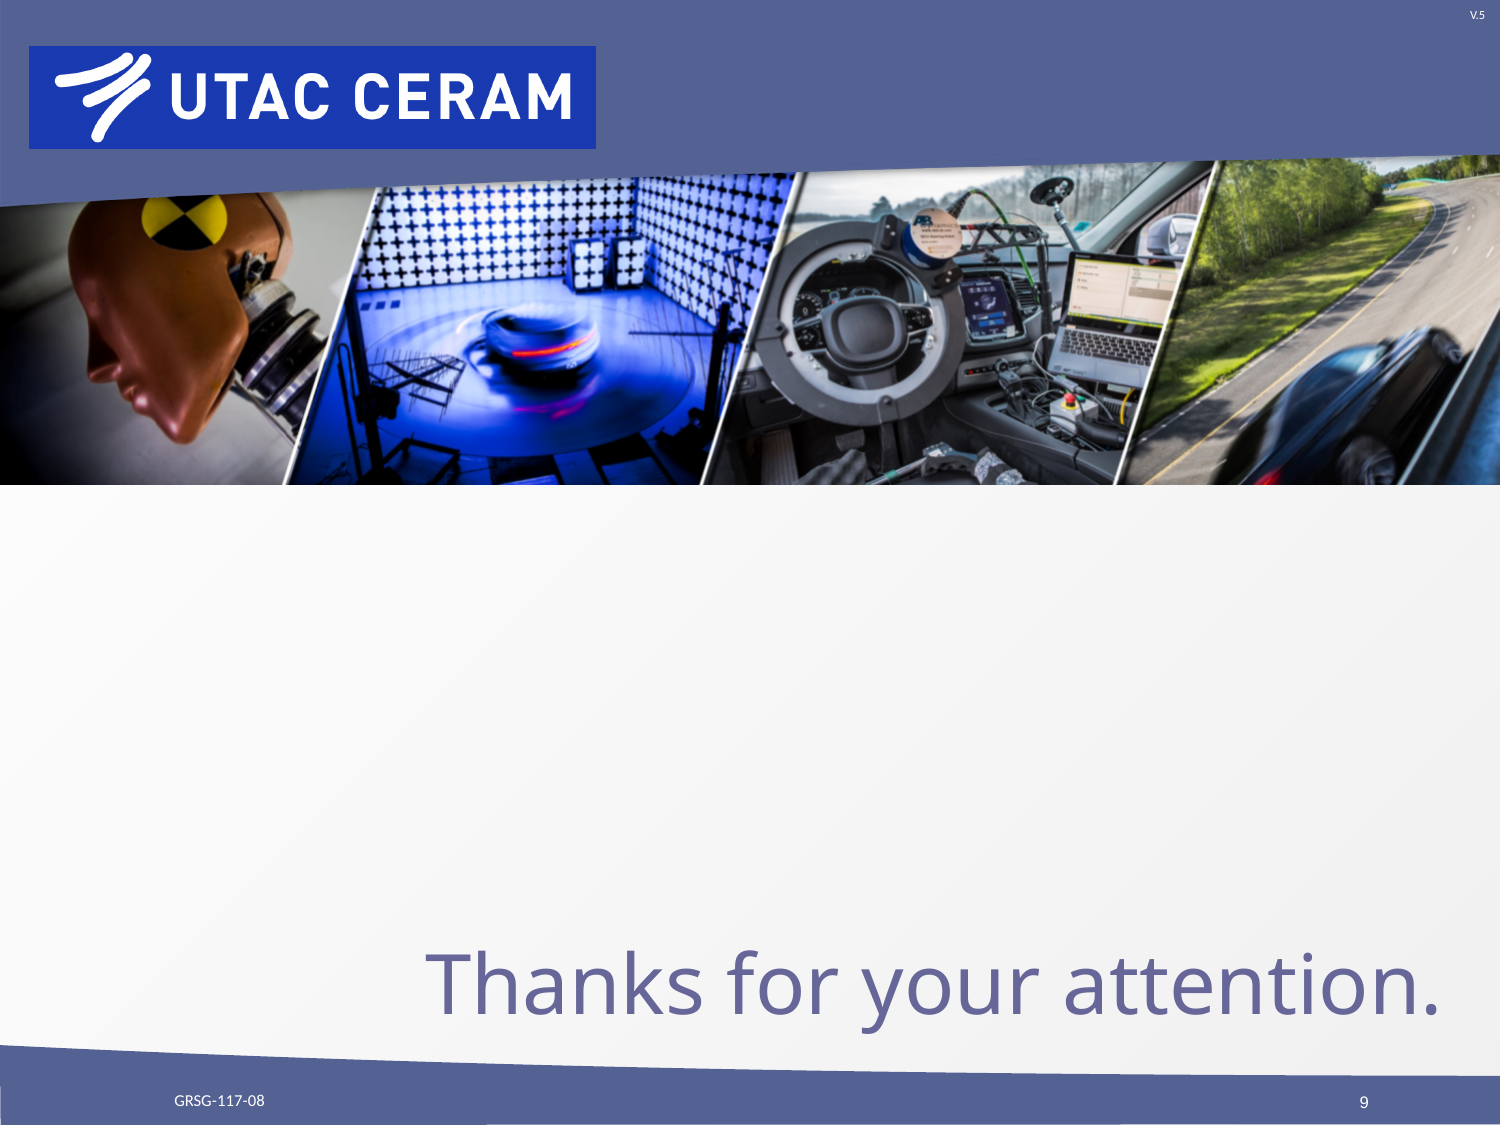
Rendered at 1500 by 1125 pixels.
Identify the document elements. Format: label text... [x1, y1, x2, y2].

picture [0, 0, 1500, 485]
footer GRSG-117-08 [159, 1069, 999, 1125]
title Thanks for your attention. [41, 928, 1459, 1035]
